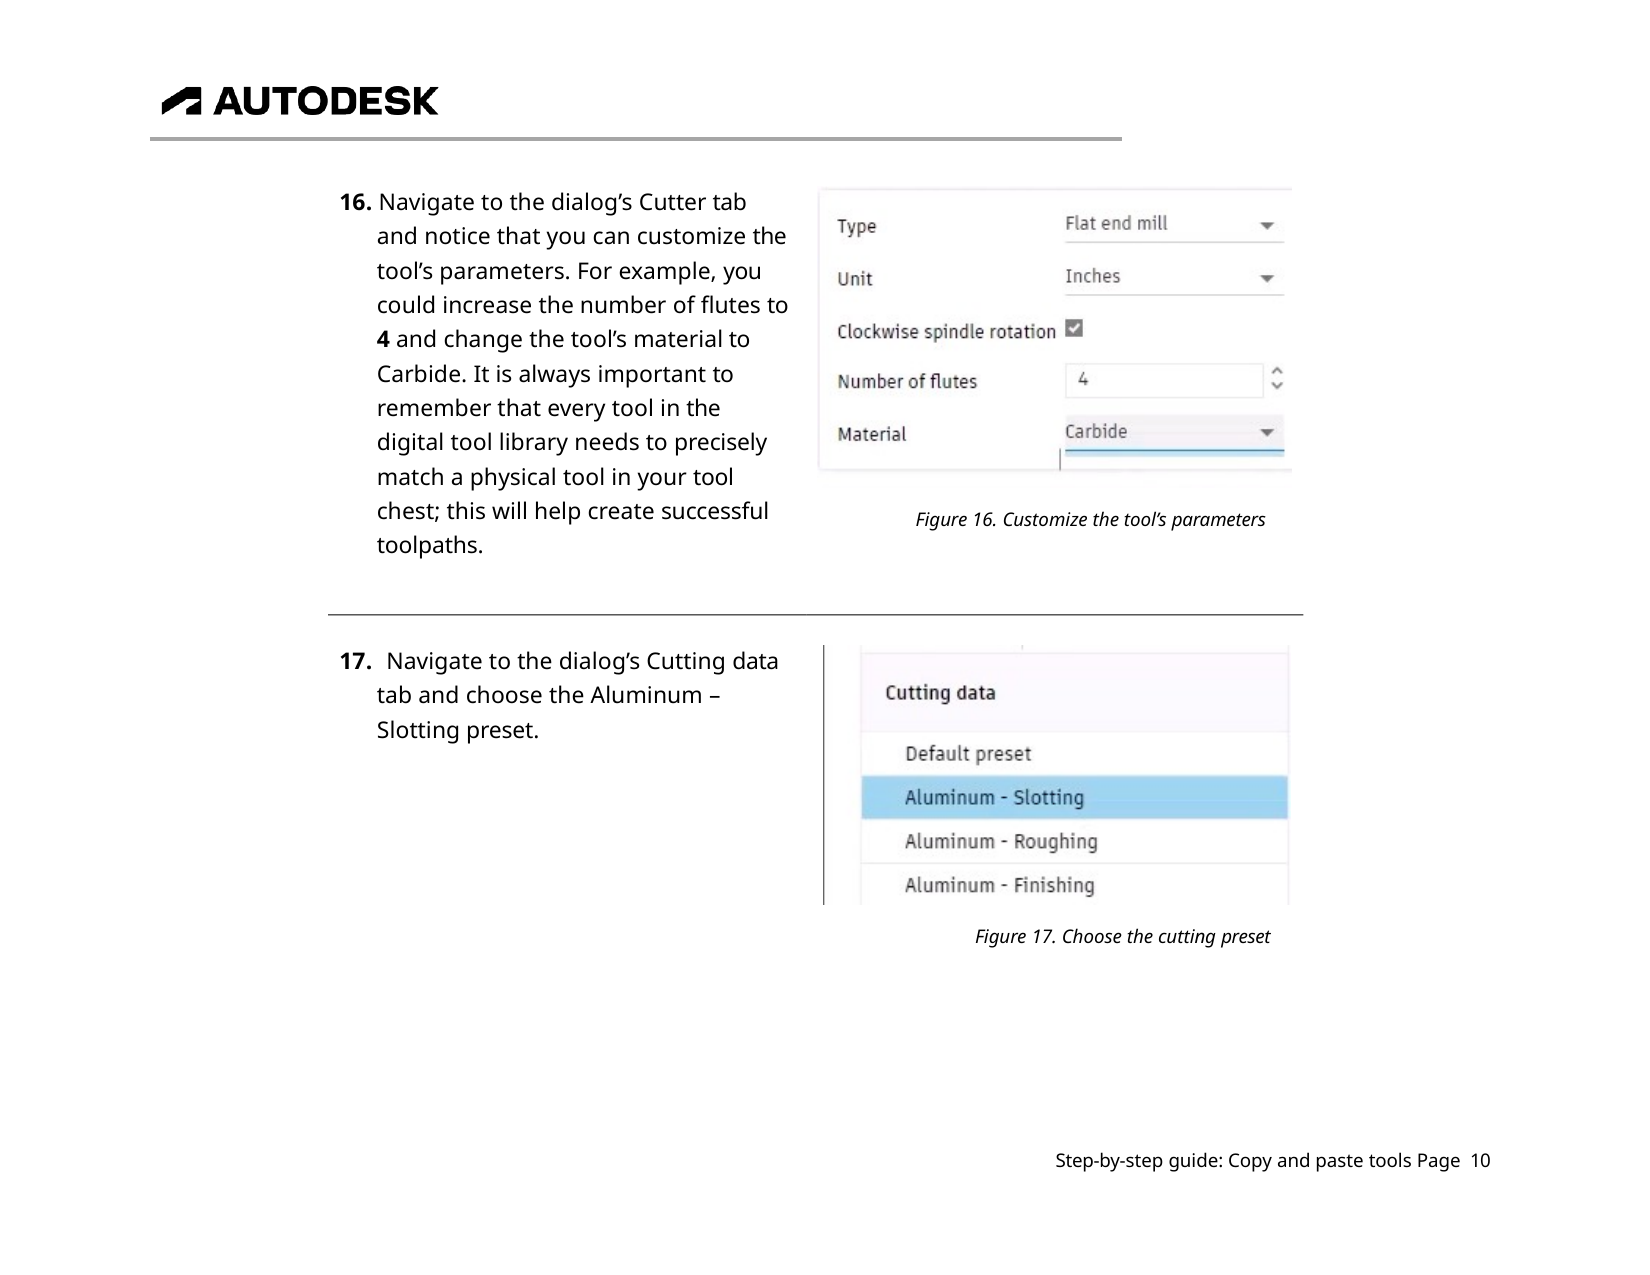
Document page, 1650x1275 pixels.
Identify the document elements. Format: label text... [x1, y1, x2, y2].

slide_number Step-by-step guide: Copy and paste tools Page 10 [1053, 1145, 1509, 1275]
text_box Figure 16. Customize the tool’s parameters [913, 505, 1295, 530]
picture [161, 86, 439, 115]
picture [817, 186, 1293, 488]
text_box Figure 17. Choose the cutting preset [972, 922, 1295, 948]
text_box 17. Navigate to the dialog’s Cutting data tab and choose the Aluminum – Slotting preset. [337, 637, 783, 743]
text_box 16. Navigate to the dialog’s Cutter tab and notice that you can customize the tool’s parameters. For example, you could increase the number of flutes to 4 and change the tool’s material to Carbide. It is always important to remember that every tool in the digital tool library needs to precisely match a physical tool in your tool chest; this will help create successful toolpaths. [337, 178, 792, 559]
picture [822, 644, 1291, 905]
